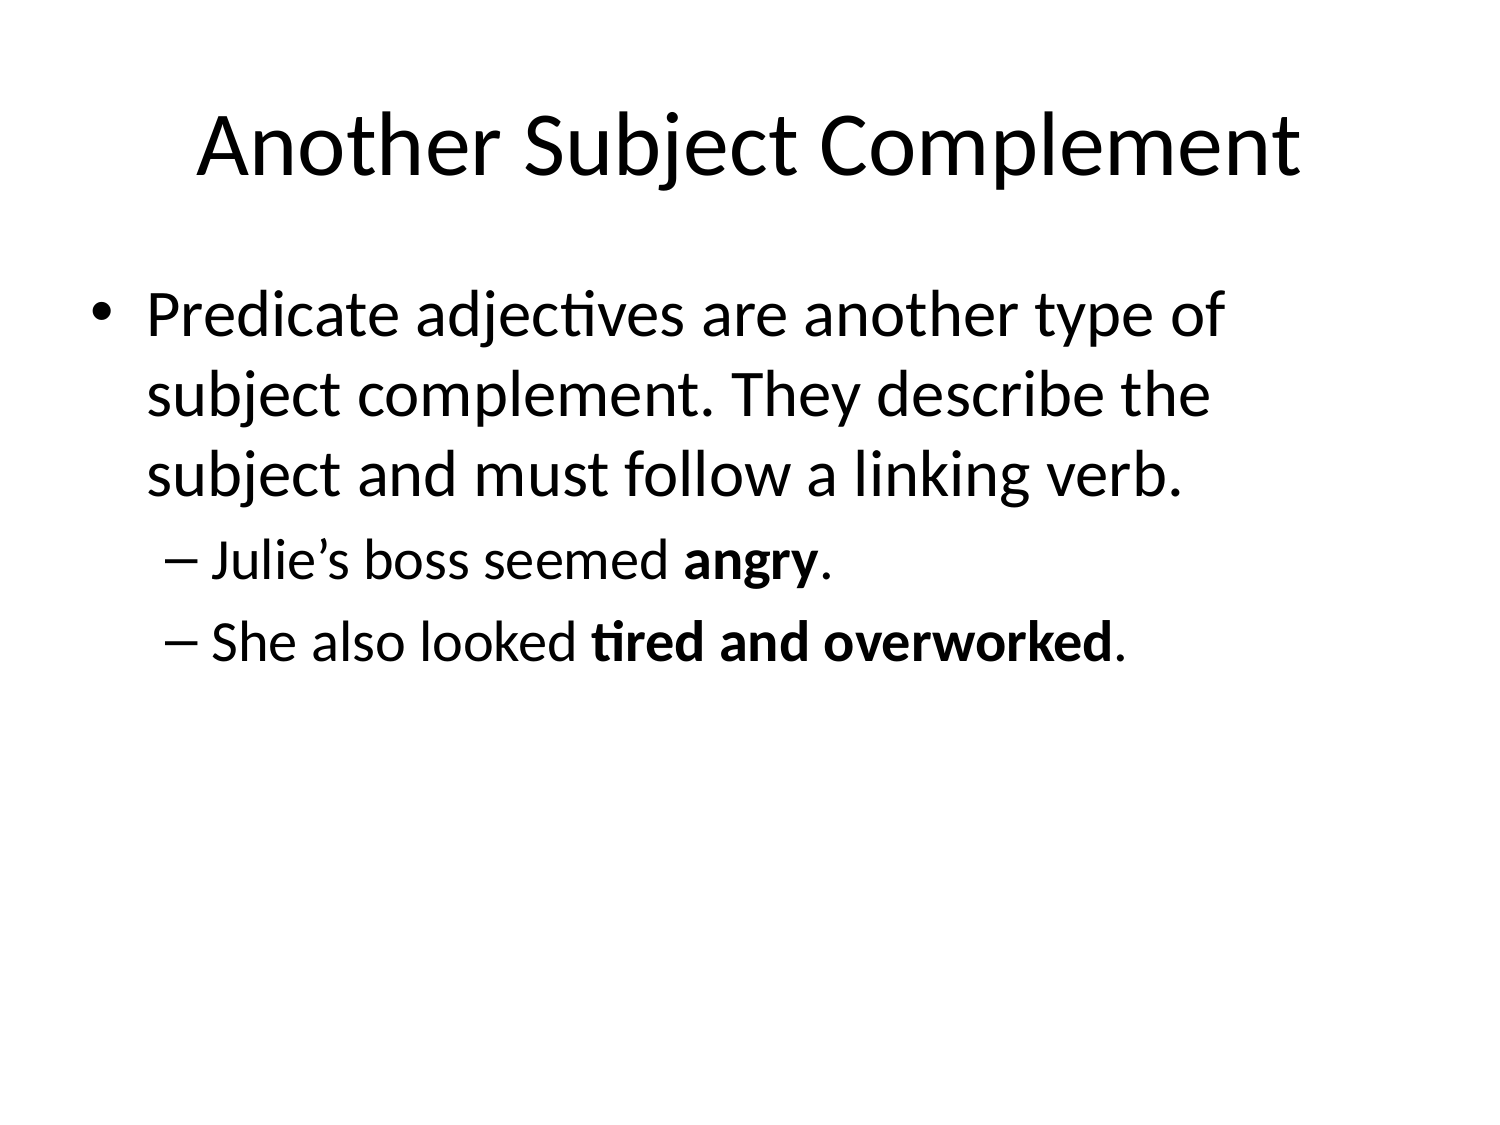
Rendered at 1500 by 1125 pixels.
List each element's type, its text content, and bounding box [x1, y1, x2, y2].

list Predicate adjectives are another type of subject complement. They describe the subject and must follow a linking verb. Julie’s boss seemed angry. She also looked tired and overworked. [75, 262, 1425, 1005]
title Another Subject Complement [75, 45, 1425, 233]
